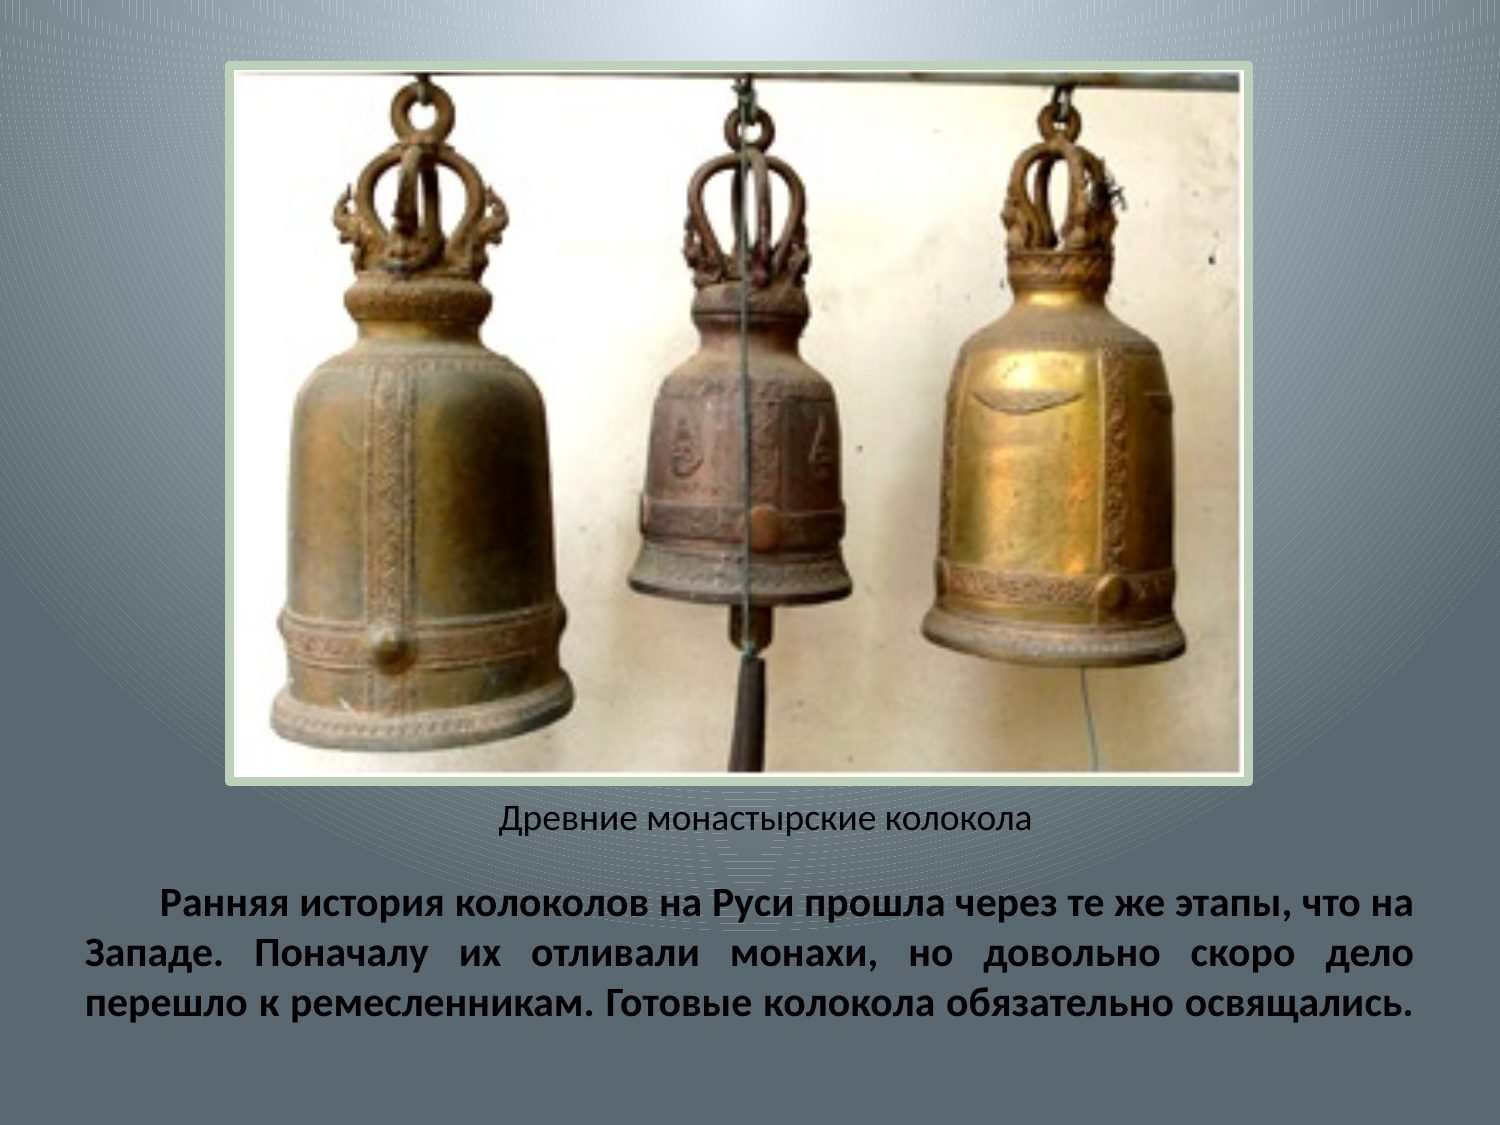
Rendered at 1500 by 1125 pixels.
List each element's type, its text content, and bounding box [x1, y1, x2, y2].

text_box Древние монастырские колокола [483, 787, 1049, 845]
text_box Ранняя история колоколов на Руси прошла через те же этапы, что на Западе. Поначалу их отливали монахи, но довольно скоро дело перешло к ремесленникам. Готовые колокола обязательно освящались. [70, 867, 1430, 1032]
picture [234, 70, 1244, 778]
